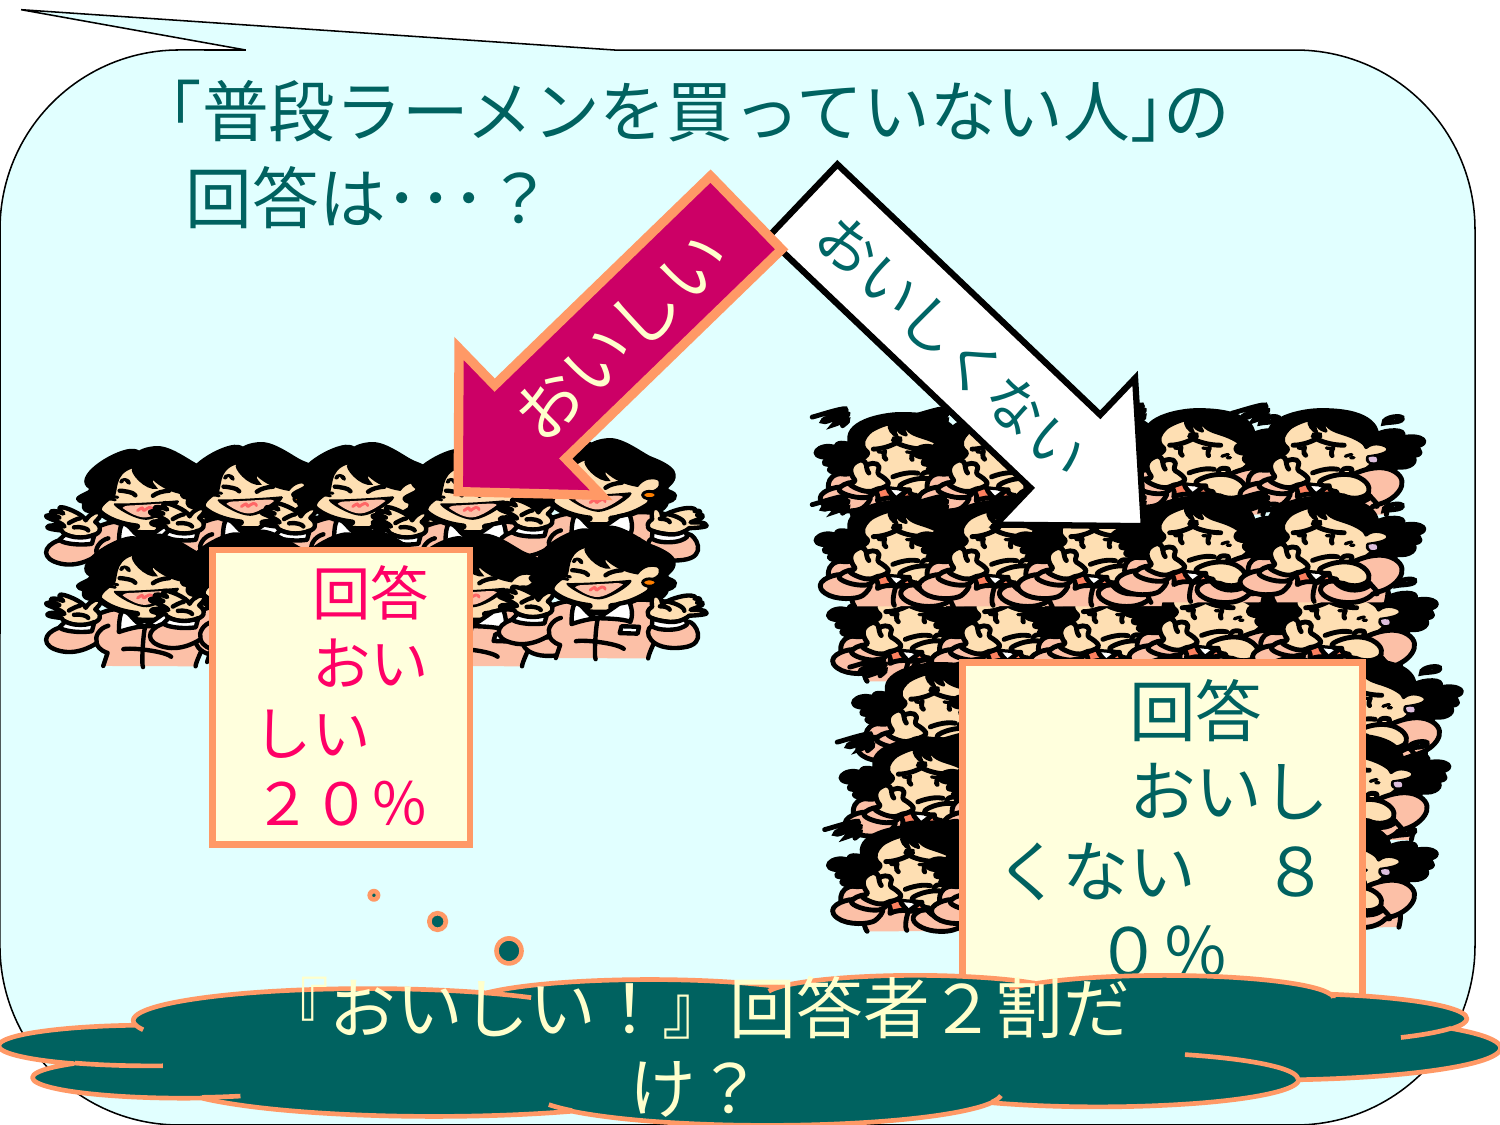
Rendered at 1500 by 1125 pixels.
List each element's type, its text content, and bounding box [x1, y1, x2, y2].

text_box 『おいしい！』回答者２割だけ？ [496, 938, 522, 964]
text_box [41, 1061, 66, 1068]
text_box ｢普段ラーメンを買っていない人｣の 回答は･･･？ [37, 62, 1338, 244]
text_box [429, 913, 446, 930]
text_box [837, 1072, 1424, 1125]
text_box [1366, 942, 1476, 1012]
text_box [37, 249, 803, 782]
text_box 『おいしい！』回答者２割だけ？ [0, 975, 1500, 1125]
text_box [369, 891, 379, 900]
text_box [76, 1093, 698, 1125]
text_box [0, 120, 959, 1034]
text_box [21, 9, 1476, 262]
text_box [737, 262, 1476, 936]
